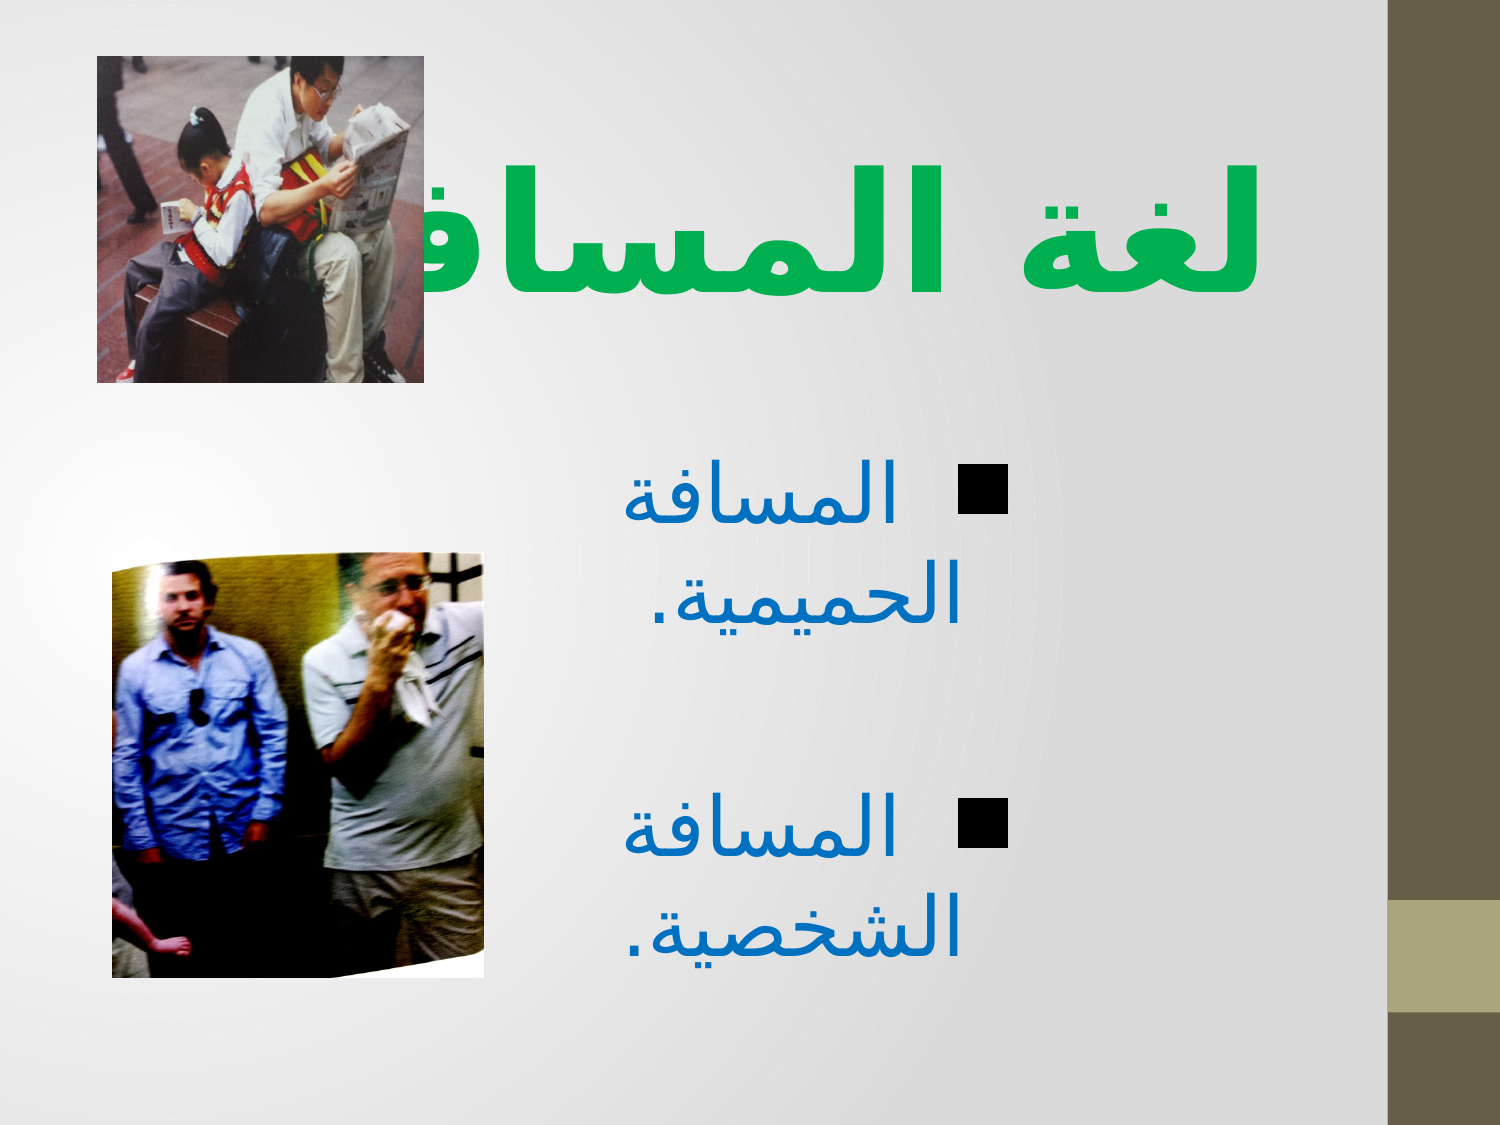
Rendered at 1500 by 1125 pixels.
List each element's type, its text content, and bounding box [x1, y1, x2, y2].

picture [111, 551, 485, 979]
picture [954, 793, 1013, 853]
text_box المسافة الحميمية. المسافة الشخصية. [490, 432, 1103, 945]
picture [954, 460, 1013, 519]
text_box لغة المسافة [435, 101, 1287, 334]
picture [96, 56, 425, 384]
